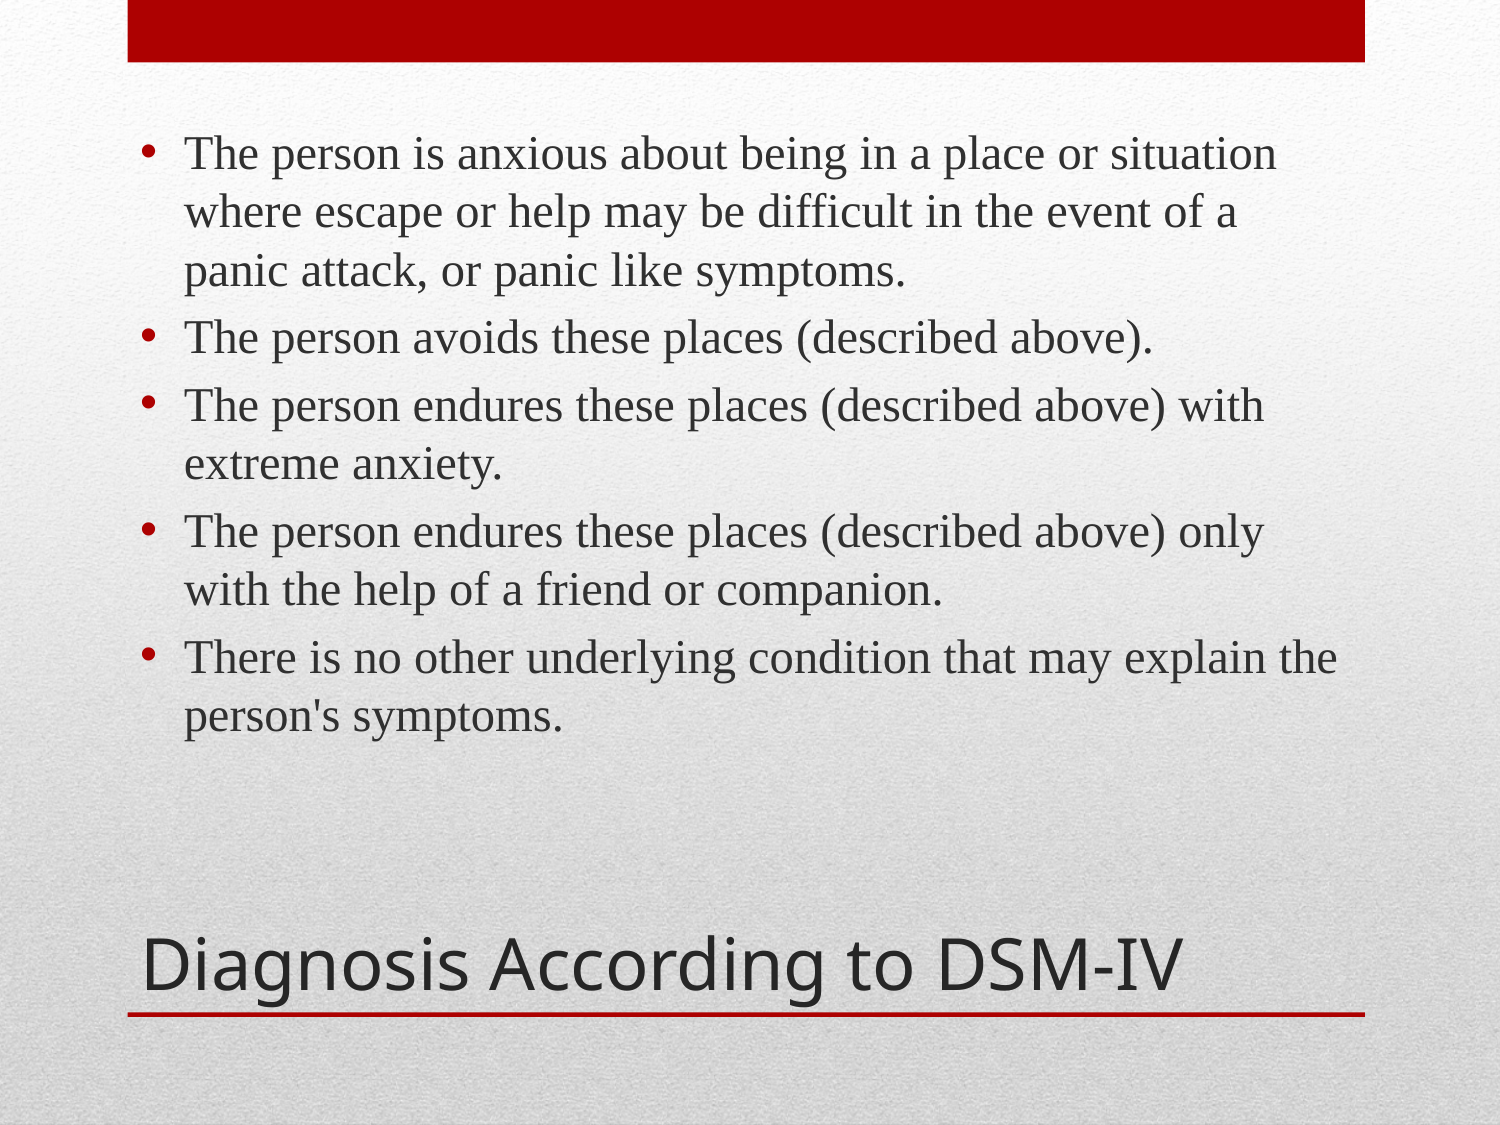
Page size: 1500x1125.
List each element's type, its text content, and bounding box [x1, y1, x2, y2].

title Diagnosis According to DSM-IV [125, 750, 1238, 1013]
list The person is anxious about being in a place or situation where escape or help may be difficult in the event of a panic attack, or panic like symptoms. The person avoids these places (described above). The person endures these places (described above) with extreme anxiety. The person endures these places (described above) only with the help of a friend or companion. There is no other underlying condition that may explain the person's symptoms. [125, 112, 1363, 750]
